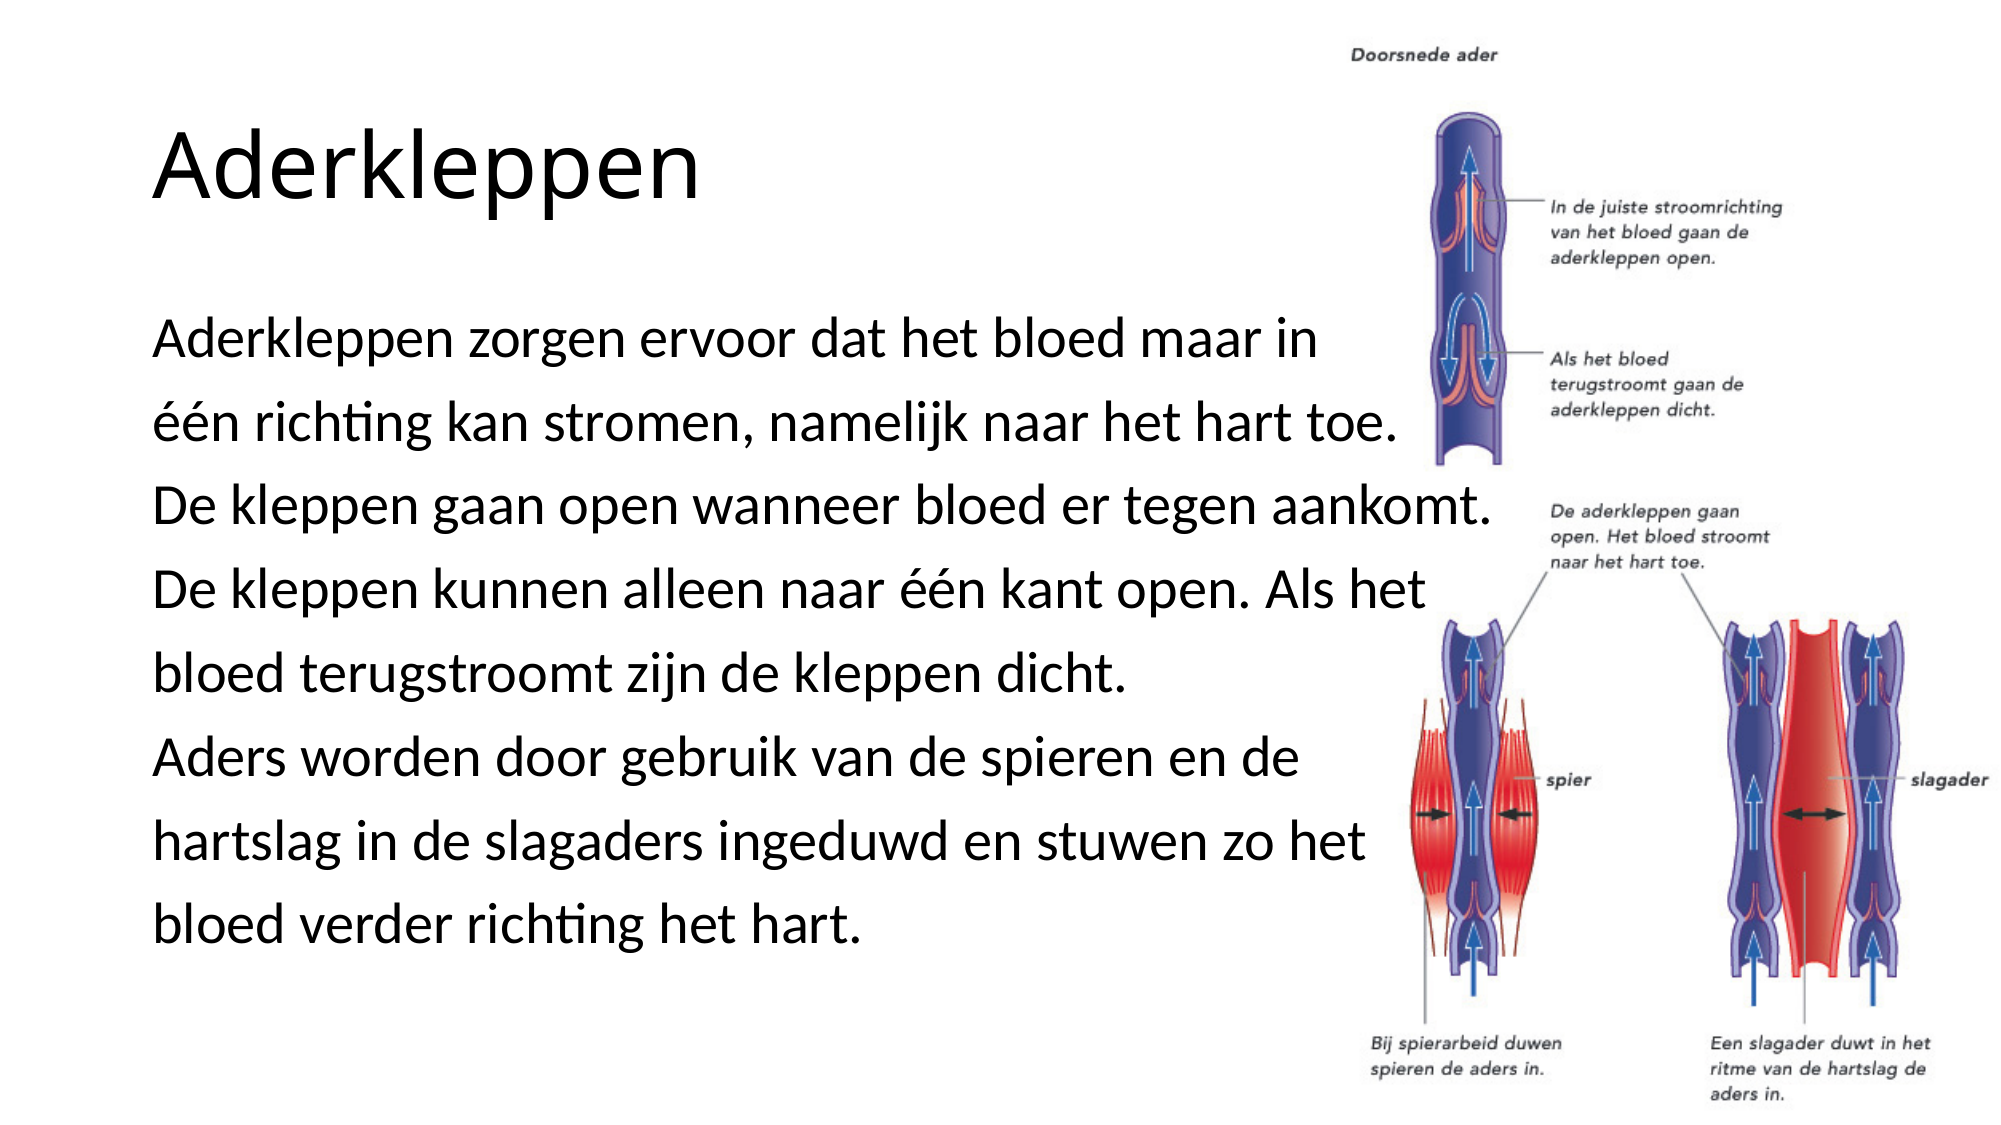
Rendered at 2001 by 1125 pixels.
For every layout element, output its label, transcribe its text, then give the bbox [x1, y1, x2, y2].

picture [1309, 0, 2000, 1125]
list Aderkleppen zorgen ervoor dat het bloed maar in één richting kan stromen, namelijk naar het hart toe. De kleppen gaan open wanneer bloed er tegen aankomt. De kleppen kunnen alleen naar één kant open. Als het bloed terugstroomt zijn de kleppen dicht. Aders worden door gebruik van de spieren en de hartslag in de slagaders ingeduwd en stuwen zo het bloed verder richting het hart. [137, 299, 1309, 1014]
title Aderkleppen [137, 59, 1309, 278]
